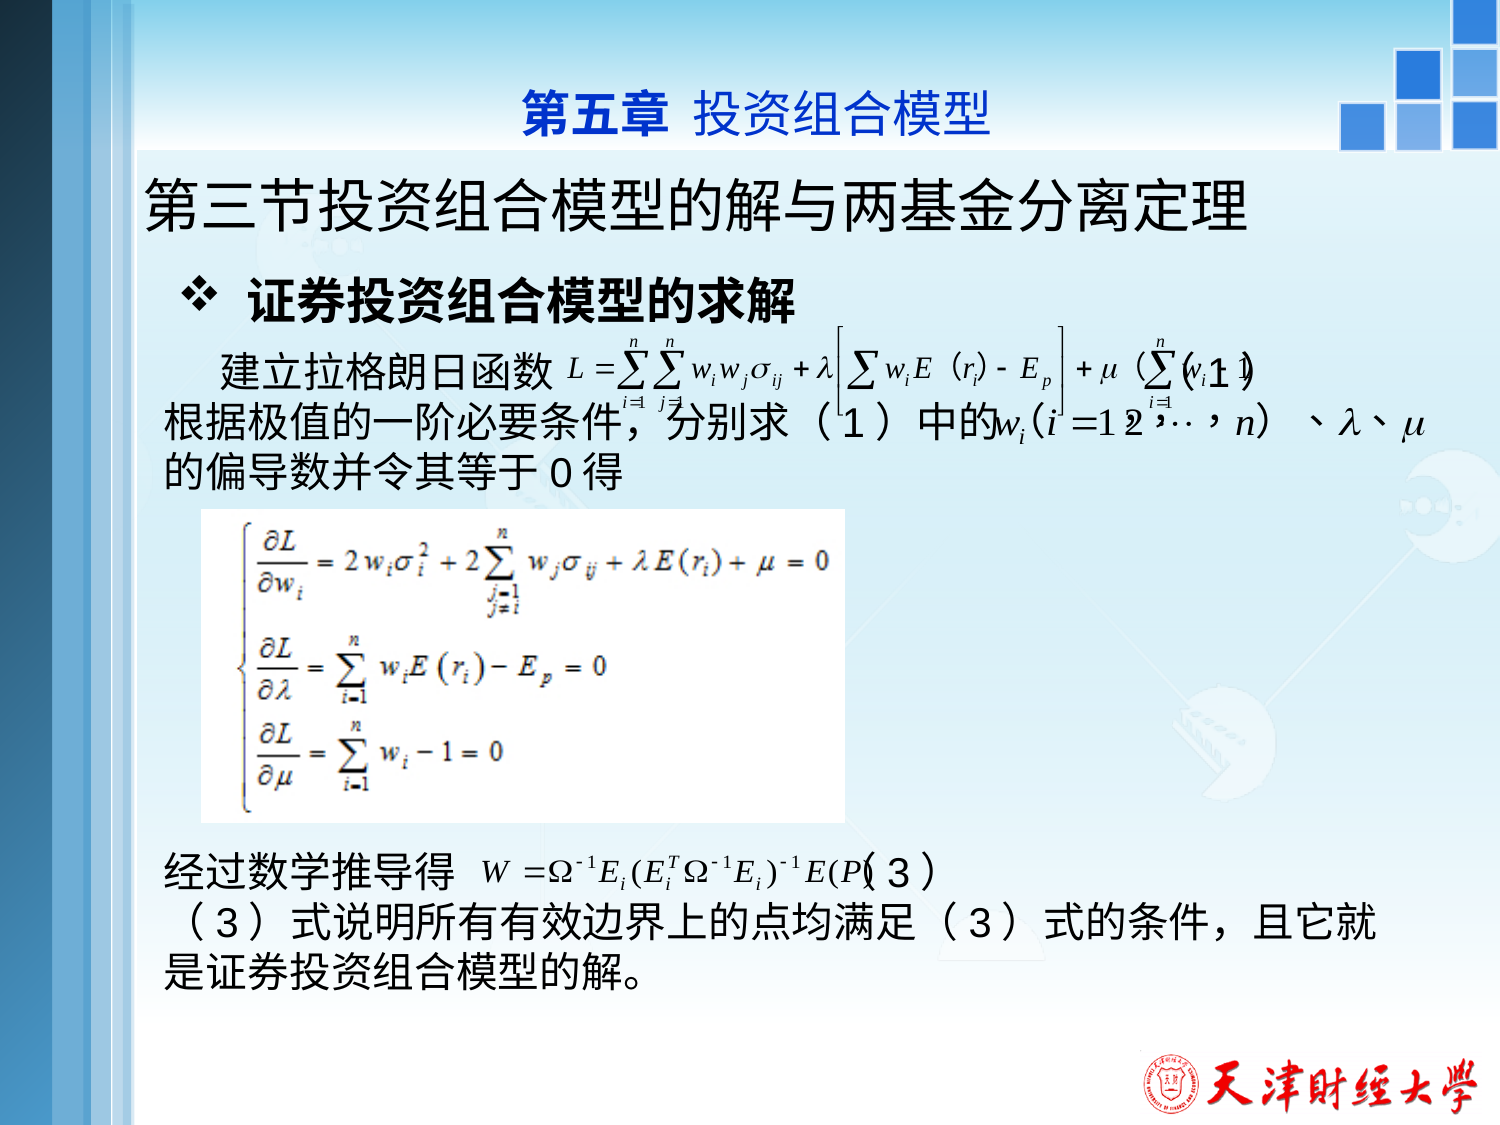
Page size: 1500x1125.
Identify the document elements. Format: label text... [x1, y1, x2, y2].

text_box 第五章 投资组合模型 [131, 74, 1382, 150]
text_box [478, 847, 881, 899]
picture [1131, 1049, 1500, 1119]
title 第三节投资组合模型的解与两基金分离定理 [127, 154, 1382, 255]
text_box [122, 150, 132, 965]
picture [132, 150, 1500, 965]
text_box 建立拉格朗日函数 （1） 根据极值的一阶必要条件，分别求（1）中的 的偏导数并令其等于0得 （2） 经过数学推导得 （3） （3）式说明所有有效边界上的点均满足（3）式的条件，且它就是证券投资组合模型的解。 [149, 338, 1412, 1054]
text_box 证券投资组合模型的求解 [162, 262, 1152, 338]
picture [132, 150, 1337, 154]
picture [201, 509, 845, 823]
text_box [985, 396, 1436, 455]
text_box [561, 318, 1263, 424]
